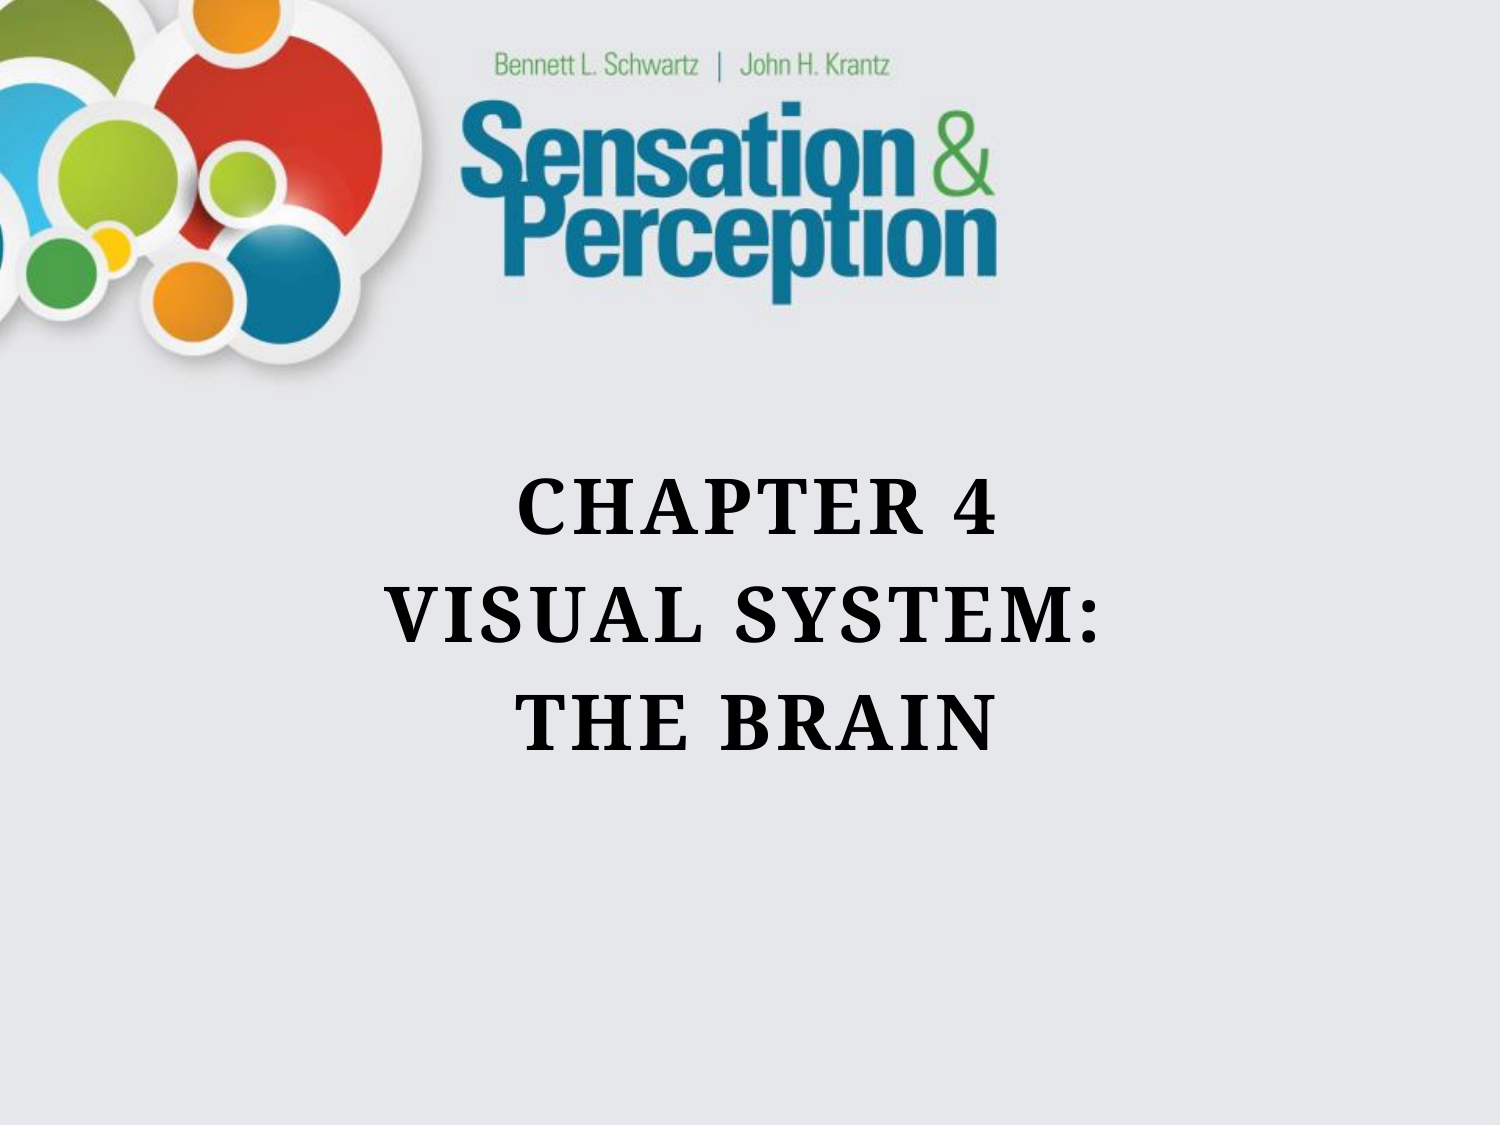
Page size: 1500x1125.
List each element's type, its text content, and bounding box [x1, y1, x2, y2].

picture [0, 0, 1500, 1125]
list Chapter 4 VISUAL SYSTEM: THE BRAIN [224, 450, 1288, 725]
